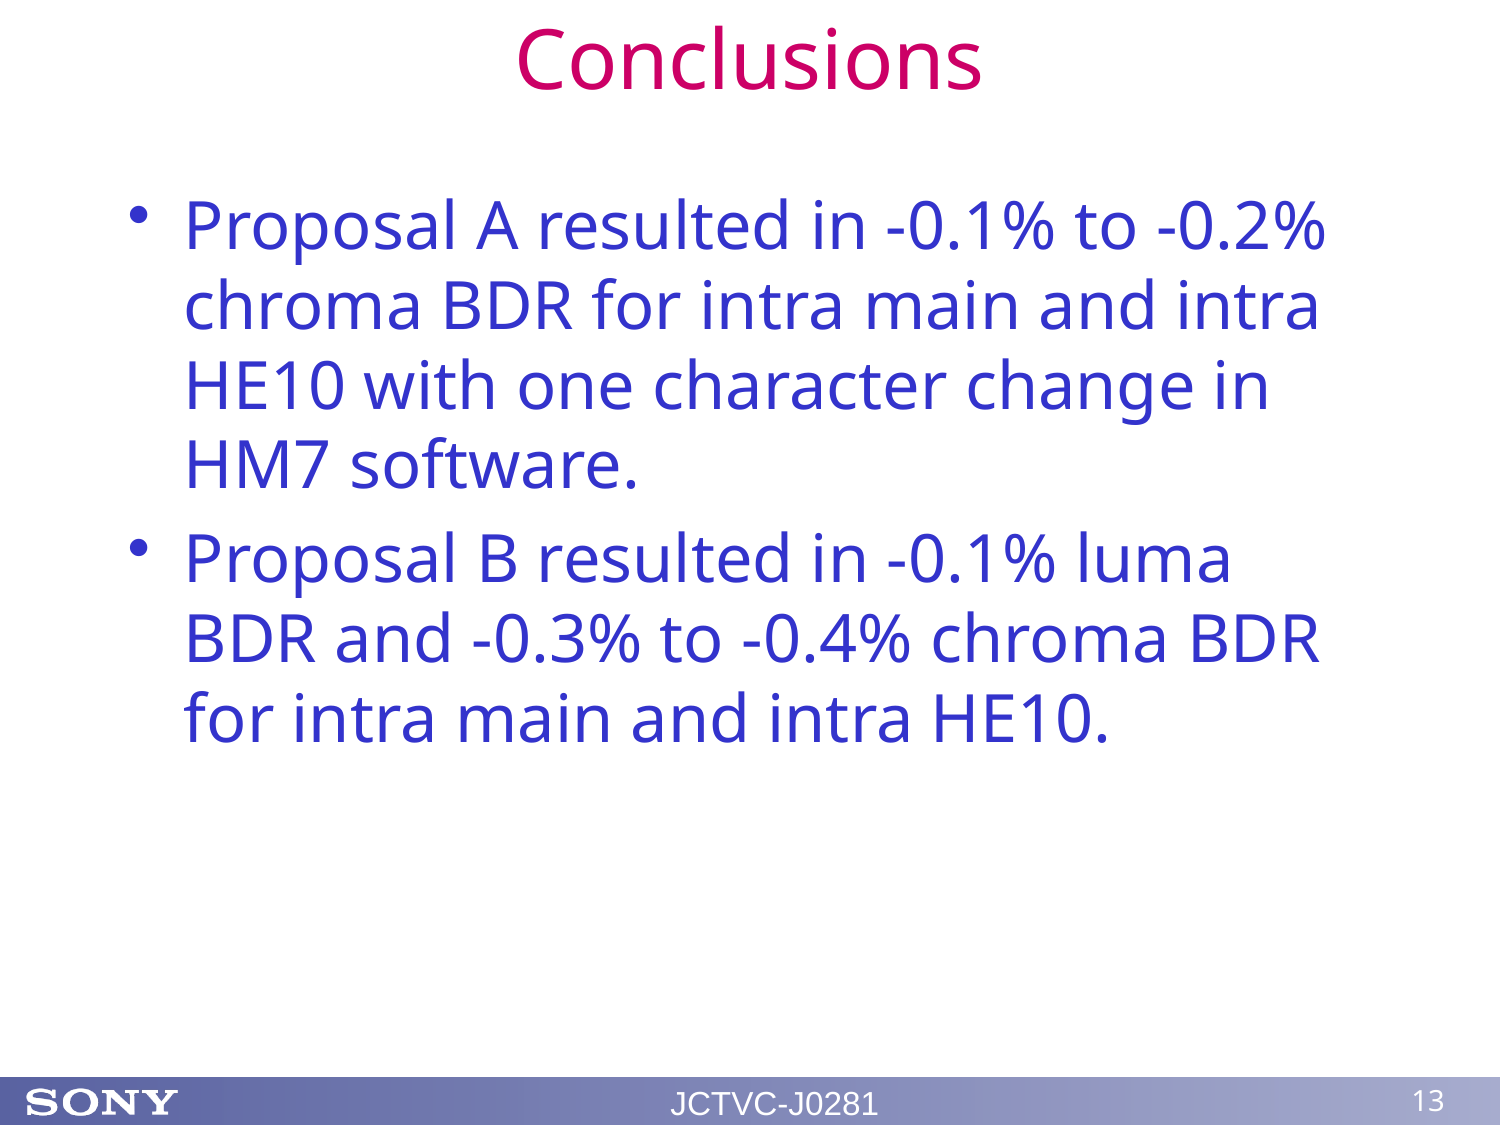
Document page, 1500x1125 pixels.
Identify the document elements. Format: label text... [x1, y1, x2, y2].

picture [26, 1088, 178, 1116]
title Conclusions [112, 0, 1388, 115]
footer JCTVC-J0281 [537, 1074, 1013, 1125]
slide_number 13 [1147, 1074, 1461, 1125]
list Proposal A resulted in -0.1% to -0.2% chroma BDR for intra main and intra HE10 with one character change in HM7 software. Proposal B resulted in -0.1% luma BDR and -0.3% to -0.4% chroma BDR for intra main and intra HE10. [112, 174, 1388, 1076]
